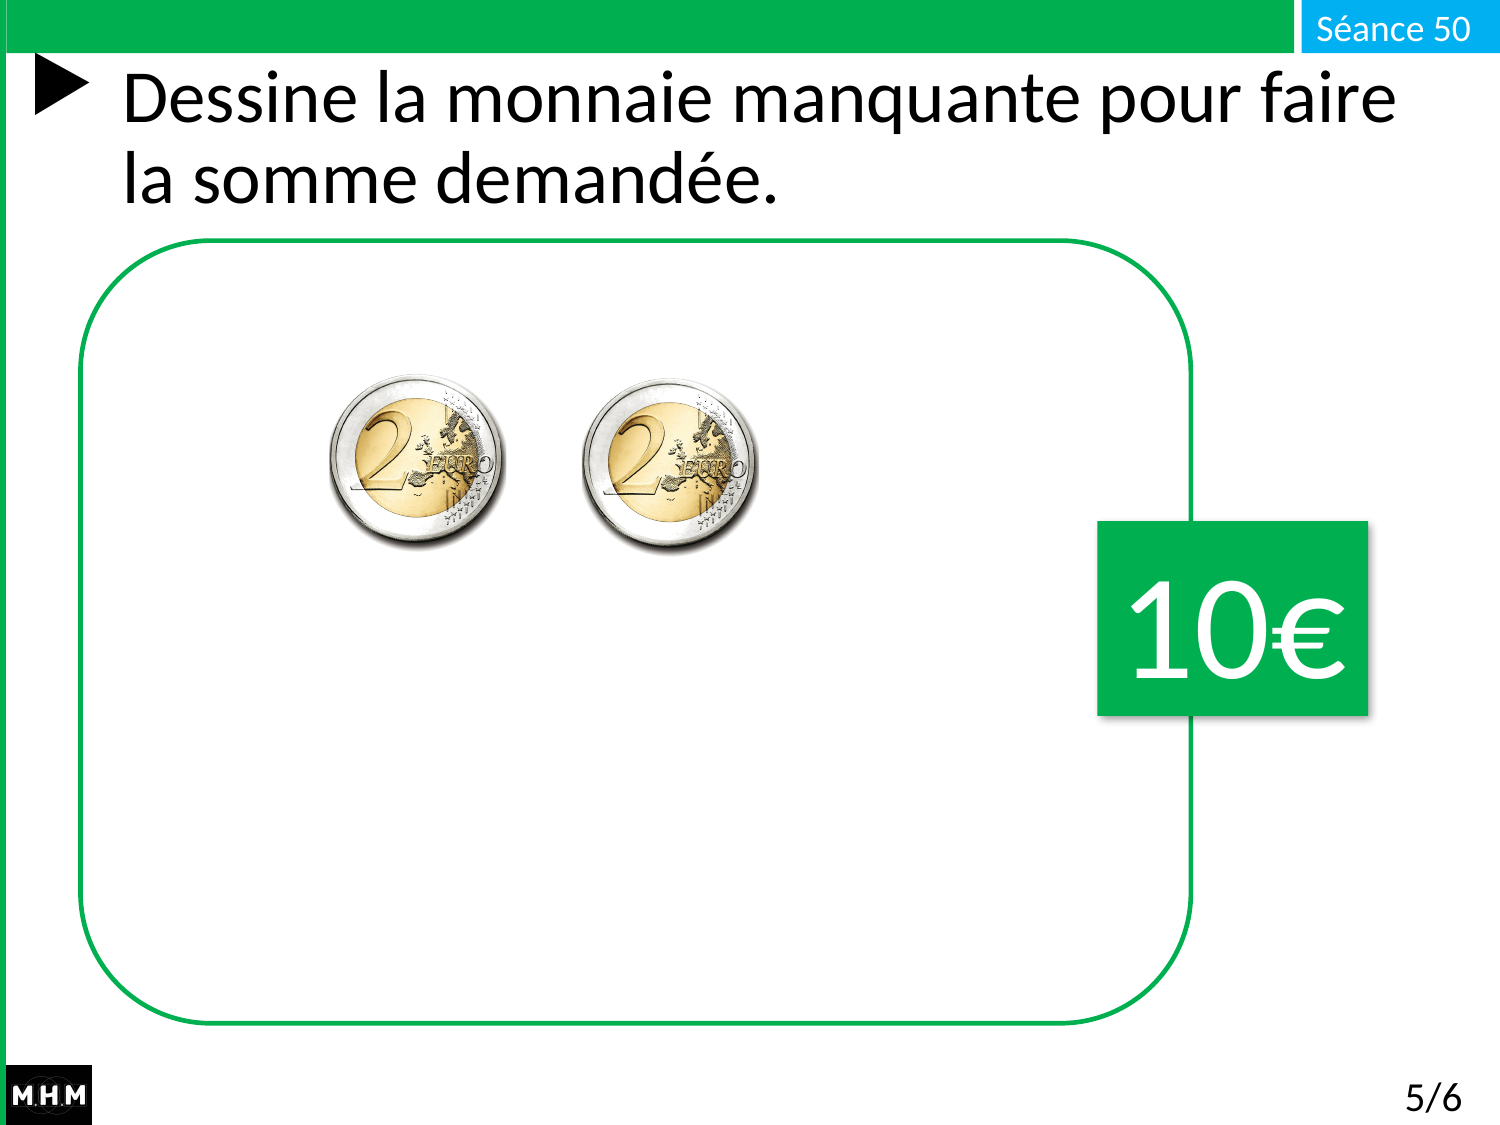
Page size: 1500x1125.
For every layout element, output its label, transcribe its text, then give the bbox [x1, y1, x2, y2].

text_box 10€ [1097, 521, 1369, 716]
picture [6, 1065, 92, 1125]
picture [329, 370, 507, 559]
text_box 5/6 [1389, 1068, 1500, 1125]
text_box [79, 239, 1192, 1025]
title Dessine la monnaie manquante pour faire la somme demandée. [13, 58, 1453, 219]
picture [581, 374, 760, 563]
